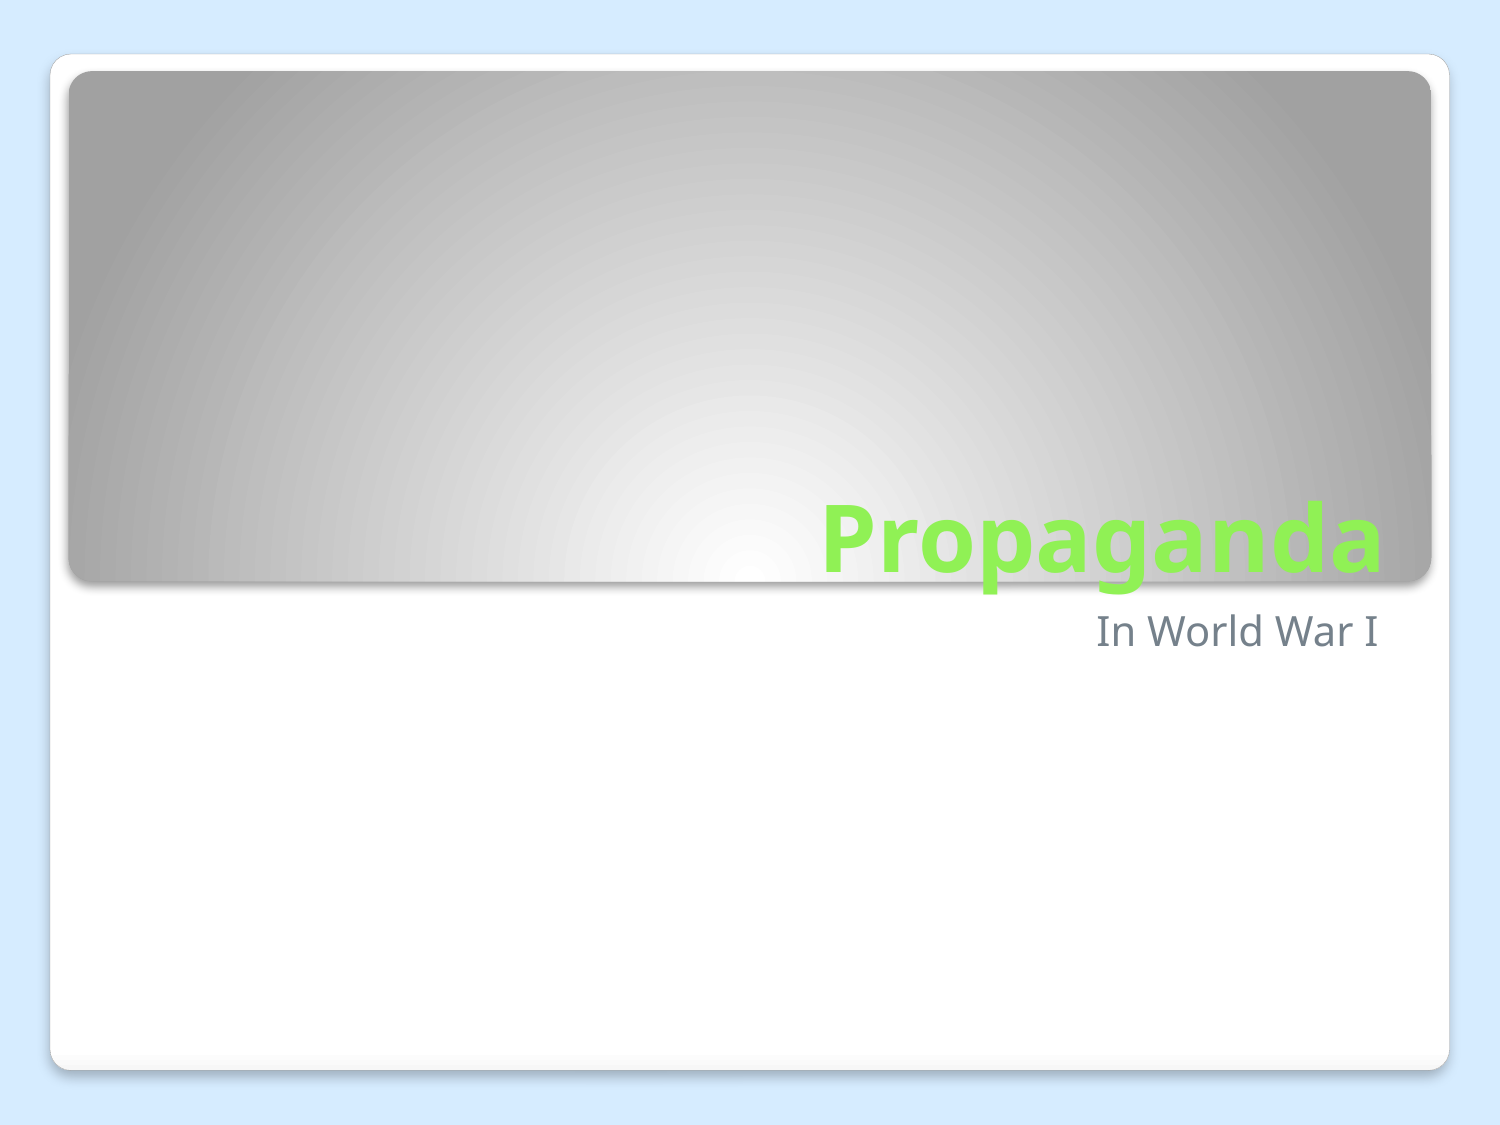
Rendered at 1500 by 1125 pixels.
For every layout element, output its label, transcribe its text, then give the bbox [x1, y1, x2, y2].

title Propaganda [118, 298, 1394, 599]
subtitle In World War I [118, 604, 1394, 755]
